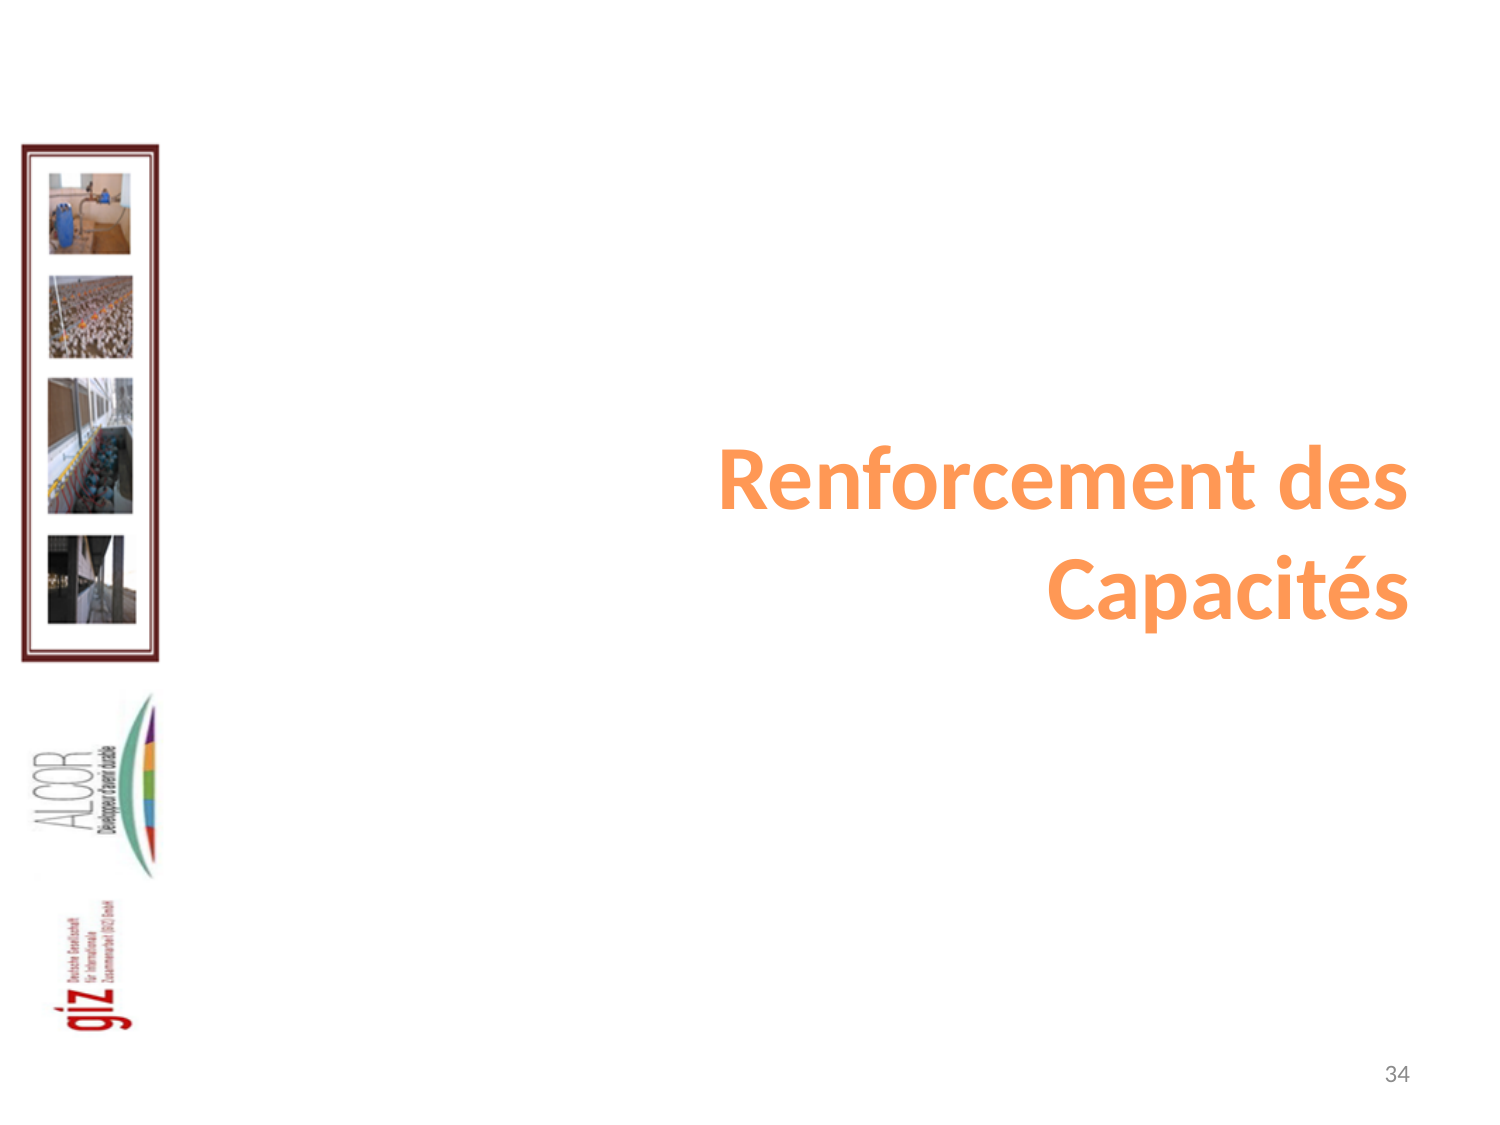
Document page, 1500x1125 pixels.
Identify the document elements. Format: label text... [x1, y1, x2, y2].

title Renforcement des Capacités [348, 45, 1425, 1012]
slide_number 34 [1074, 1042, 1425, 1103]
picture [17, 136, 172, 1047]
